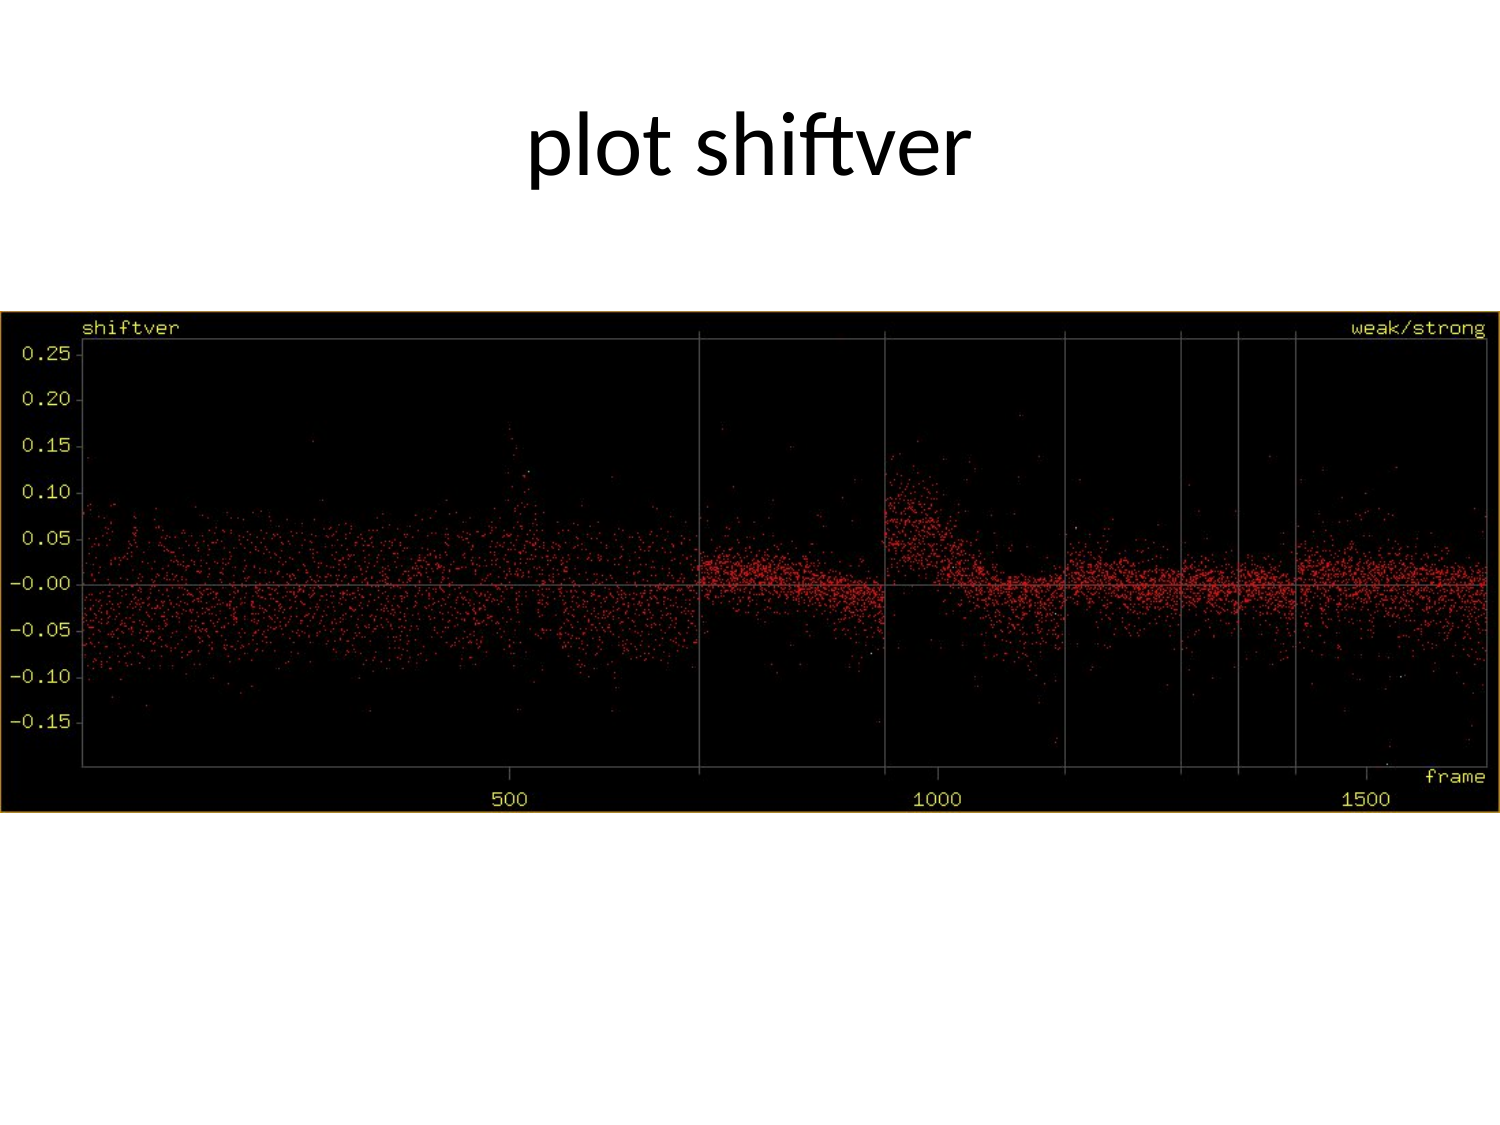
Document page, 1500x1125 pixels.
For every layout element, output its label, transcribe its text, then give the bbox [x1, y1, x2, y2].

title plot shiftver [75, 45, 1425, 233]
picture [0, 311, 1500, 814]
